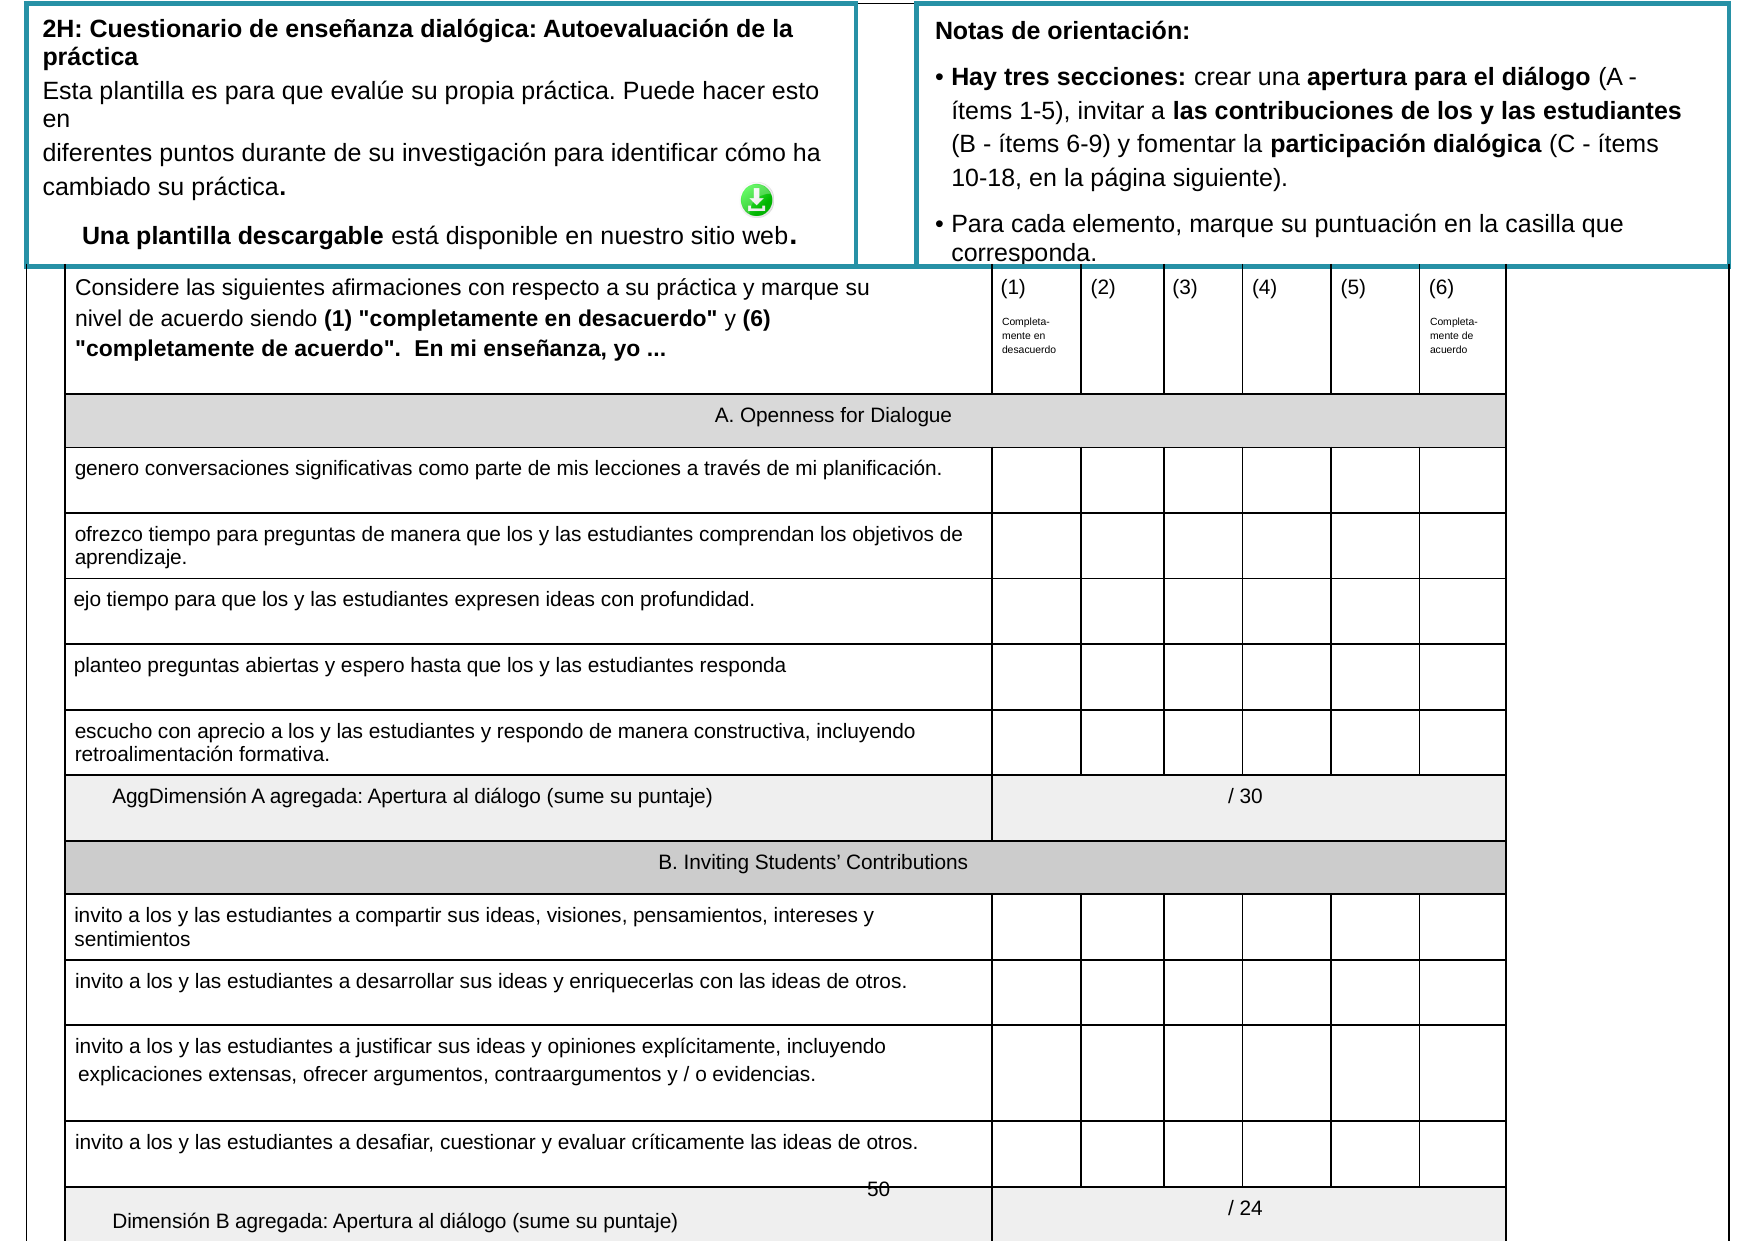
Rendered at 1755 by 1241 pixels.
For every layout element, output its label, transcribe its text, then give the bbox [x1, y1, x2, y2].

table_cell (1) Completa- mente en desacuerdo [993, 269, 1080, 393]
table_cell [1082, 1122, 1163, 1186]
table_cell [1082, 1026, 1163, 1120]
table_cell (2) [1082, 269, 1163, 393]
table_cell A. Openness for Dialogue [66, 395, 1505, 447]
table_cell [1420, 514, 1505, 578]
table_cell [1165, 514, 1242, 578]
table_cell [1165, 1122, 1242, 1186]
table_cell (4) [1243, 269, 1330, 393]
table_cell [1082, 711, 1163, 774]
table_cell invito a los y las estudiantes a desarrollar sus ideas y enriquecerlas con las ideas de otros. [66, 961, 991, 1024]
table_cell [1165, 1026, 1242, 1120]
table_cell [993, 645, 1080, 709]
table_cell [993, 961, 1080, 1024]
table_cell [993, 711, 1080, 774]
table_cell [1082, 579, 1163, 643]
table_cell / 30 [993, 776, 1505, 840]
table_cell [993, 514, 1080, 578]
table_cell [1165, 645, 1242, 709]
table_header [858, 4, 914, 264]
table_cell [1243, 895, 1330, 959]
table_cell [993, 1122, 1080, 1186]
table_cell 50 Dimensión B agregada: Apertura al diálogo (sume su puntaje) [66, 1188, 991, 1241]
table_cell [1332, 895, 1419, 959]
table_cell [1507, 269, 1728, 1241]
table_cell [993, 579, 1080, 643]
table_cell [1420, 711, 1505, 774]
table_header Notas de orientación: Hay tres secciones: crear una apertura para el diálogo (A - ítems 1-5), invitar a las contribuciones de los y las estudiantes (B - ítems 6-9) y fomentar la participación dialógica (C - ítems 10-18, en la página siguiente). Para cada elemento, marque su puntuación en la casilla que corresponda. [919, 6, 1727, 264]
table_cell invito a los y las estudiantes a desafiar, cuestionar y evaluar críticamente las ideas de otros. [66, 1122, 991, 1186]
table_cell [1082, 895, 1163, 959]
table_cell ofrezco tiempo para preguntas de manera que los y las estudiantes comprendan los objetivos de aprendizaje. [66, 514, 991, 578]
table_cell [1420, 645, 1505, 709]
table_cell [1332, 448, 1419, 512]
table_cell / 24 [993, 1188, 1505, 1241]
table_cell [1243, 448, 1330, 512]
table_cell [1420, 895, 1505, 959]
table_cell Considere las siguientes afirmaciones con respecto a su práctica y marque su nivel de acuerdo siendo (1) "completamente en desacuerdo" y (6) "completamente de acuerdo". En mi enseñanza, yo ... [66, 269, 991, 393]
table_cell AggDimensión A agregada: Apertura al diálogo (sume su puntaje) [66, 776, 991, 840]
table_cell ejo tiempo para que los y las estudiantes expresen ideas con profundidad. [66, 579, 991, 643]
table_cell genero conversaciones significativas como parte de mis lecciones a través de mi planificación. [66, 448, 991, 512]
table_cell [1082, 961, 1163, 1024]
table_cell [1243, 645, 1330, 709]
table_cell [1243, 514, 1330, 578]
table_cell [1332, 711, 1419, 774]
table_cell [1420, 448, 1505, 512]
text_box [739, 182, 774, 218]
table_cell [1420, 961, 1505, 1024]
table_cell [993, 1026, 1080, 1120]
table_cell [1165, 448, 1242, 512]
table_cell [1165, 579, 1242, 643]
table_cell [1332, 961, 1419, 1024]
table_cell [1082, 448, 1163, 512]
table_cell [1165, 895, 1242, 959]
table_cell [1332, 579, 1419, 643]
table_cell escucho con aprecio a los y las estudiantes y respondo de manera constructiva, incluyendo retroalimentación formativa. [66, 711, 991, 774]
table_header 2H: Cuestionario de enseñanza dialógica: Autoevaluación de la práctica Esta plantilla es para que evalúe su propia práctica. Puede hacer esto en diferentes puntos durante de su investigación para identificar cómo ha cambiado su práctica. Una plantilla descargable está disponible en nuestro sitio web. [29, 6, 854, 264]
table_cell [993, 448, 1080, 512]
table_cell [1243, 579, 1330, 643]
table_cell [993, 895, 1080, 959]
table_cell [27, 269, 64, 1241]
table_cell [1243, 961, 1330, 1024]
table_cell [1243, 711, 1330, 774]
table_cell [1243, 1122, 1330, 1186]
table_cell (6) Completa- mente de acuerdo [1420, 269, 1505, 393]
table_cell [1332, 514, 1419, 578]
table_cell [1332, 645, 1419, 709]
table_cell [1082, 645, 1163, 709]
table_cell [1332, 1122, 1419, 1186]
table_cell [1420, 1122, 1505, 1186]
table_cell (5) [1332, 269, 1419, 393]
table_cell [1332, 1026, 1419, 1120]
table_cell [1082, 514, 1163, 578]
table_cell (3) [1165, 269, 1242, 393]
table_cell [1165, 961, 1242, 1024]
table_cell [1243, 1026, 1330, 1120]
table_cell invito a los y las estudiantes a compartir sus ideas, visiones, pensamientos, intereses y sentimientos [66, 895, 991, 959]
table_cell [1165, 711, 1242, 774]
table_cell [1420, 579, 1505, 643]
table_cell planteo preguntas abiertas y espero hasta que los y las estudiantes responda [66, 645, 991, 709]
table_cell invito a los y las estudiantes a justificar sus ideas y opiniones explícitamente, incluyendo explicaciones extensas, ofrecer argumentos, contraargumentos y / o evidencias. [66, 1026, 991, 1120]
table_cell [1420, 1026, 1505, 1120]
table_cell B. Inviting Students’ Contributions [66, 842, 1505, 893]
